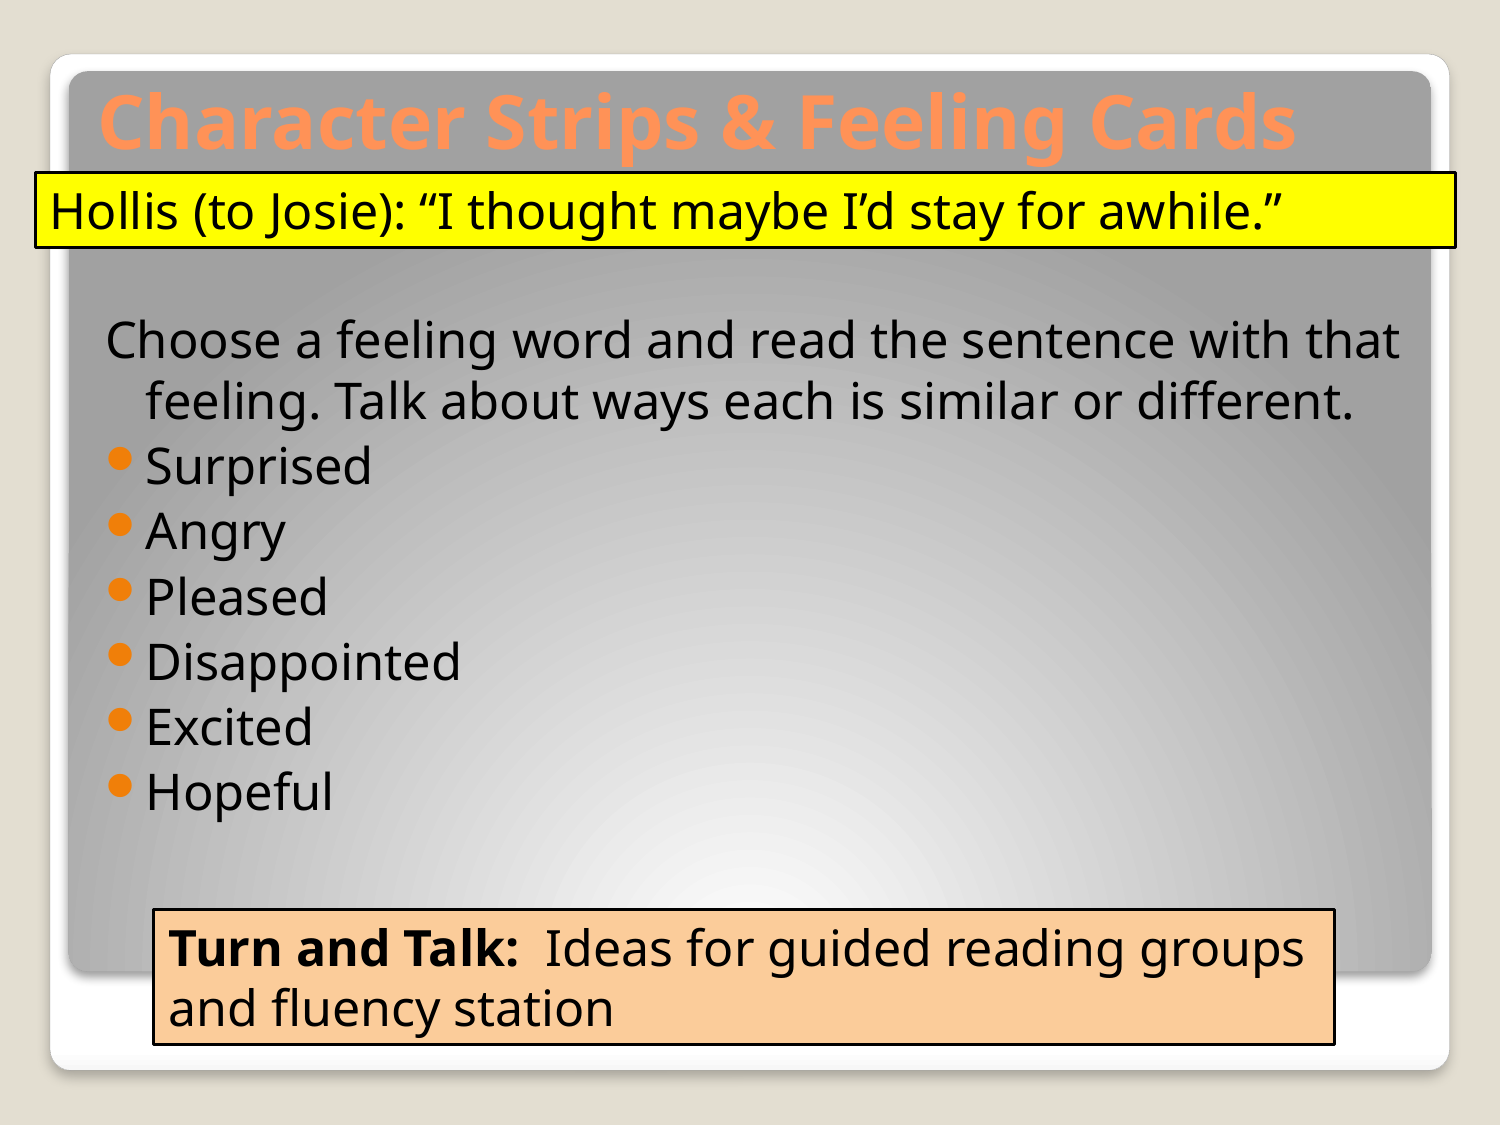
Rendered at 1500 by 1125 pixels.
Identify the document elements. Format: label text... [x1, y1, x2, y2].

text_box Hollis (to Josie): “I thought maybe I’d stay for awhile.” [35, 172, 1456, 248]
text_box Turn and Talk: Ideas for guided reading groups and fluency station [153, 909, 1335, 1045]
list Choose a feeling word and read the sentence with that feeling. Talk about ways each is similar or different. Surprised Angry Pleased Disappointed Excited Hopeful [75, 293, 1425, 892]
title Character Strips & Feeling Cards [82, 0, 1425, 172]
